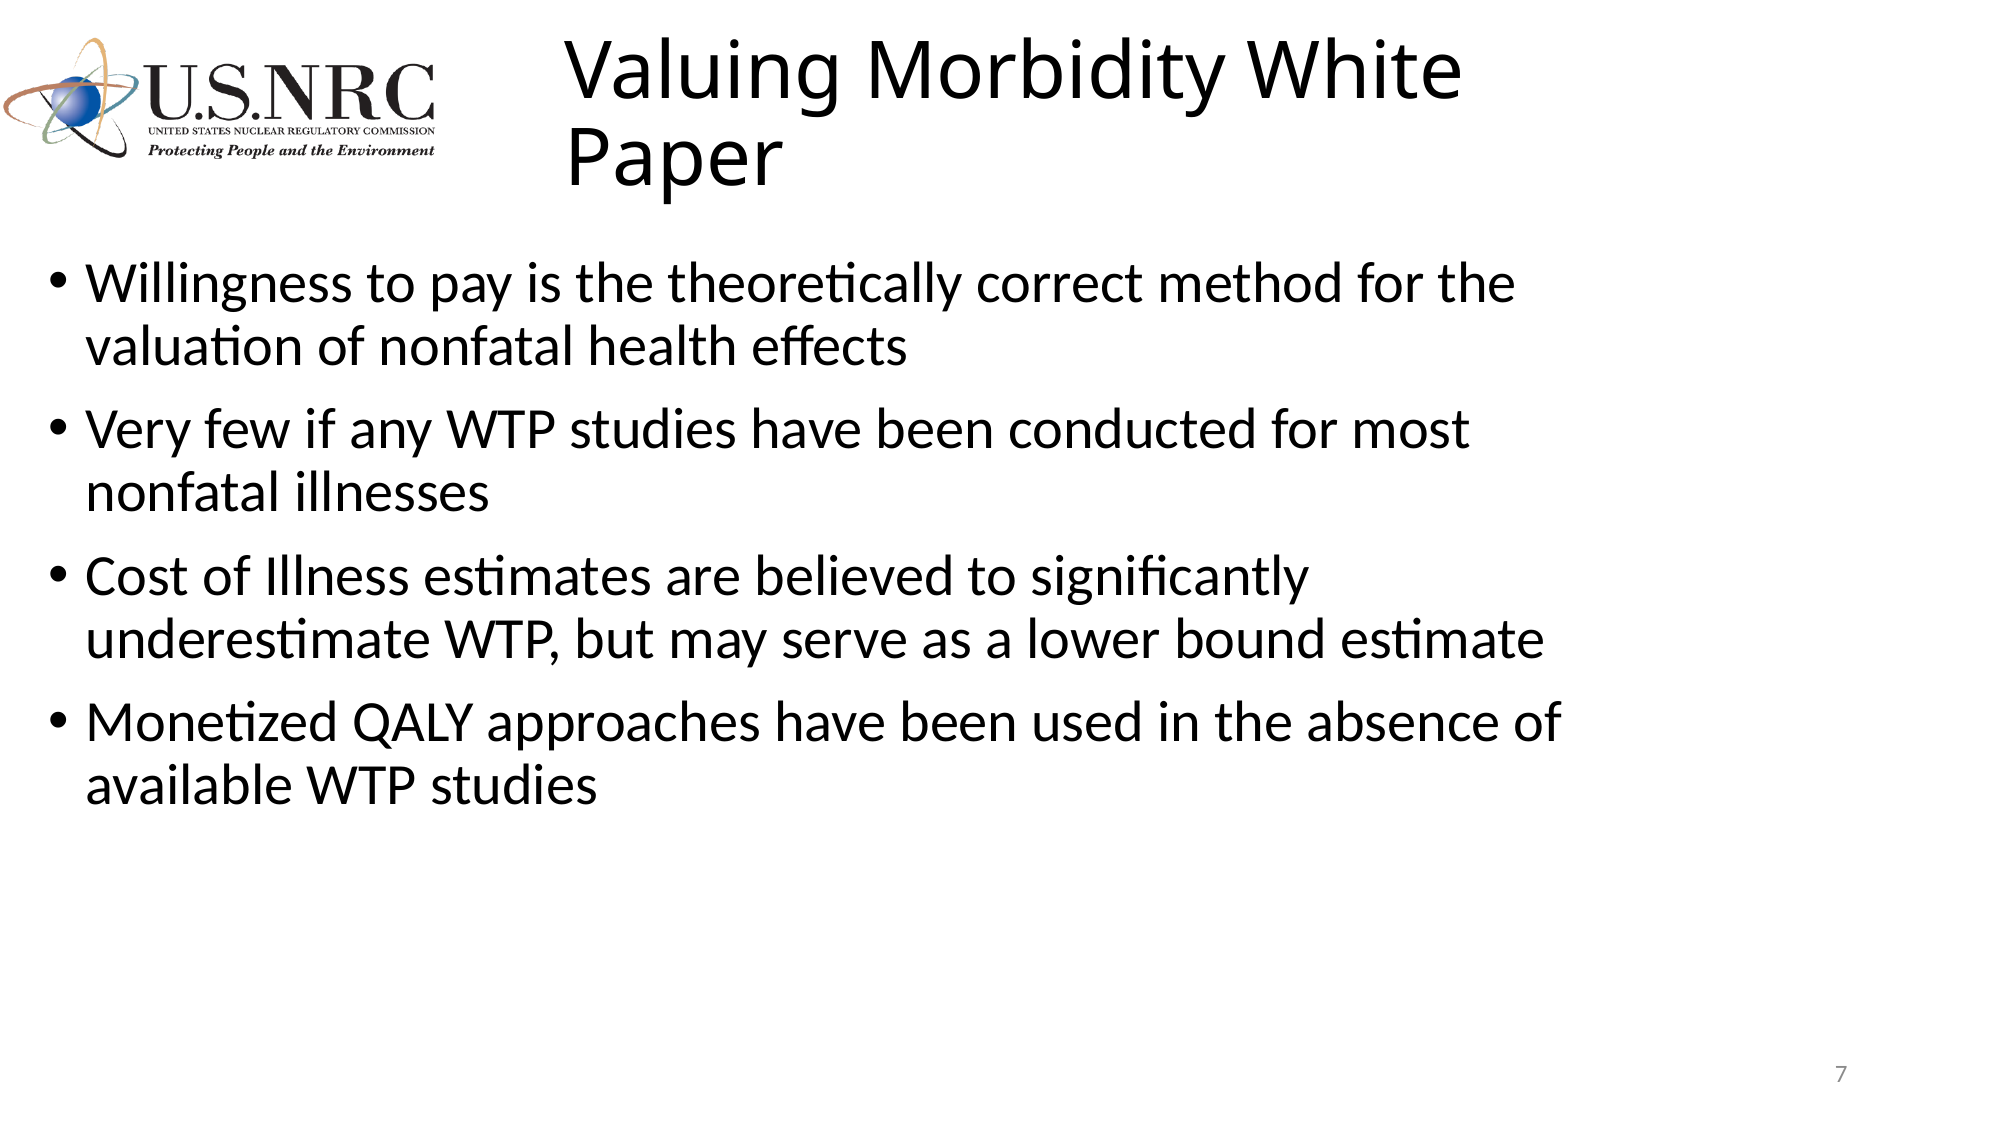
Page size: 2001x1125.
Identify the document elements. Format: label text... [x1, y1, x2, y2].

picture [0, 32, 438, 163]
title Valuing Morbidity White Paper [549, 22, 1675, 210]
list Willingness to pay is the theoretically correct method for the valuation of nonfatal health effects Very few if any WTP studies have been conducted for most nonfatal illnesses Cost of Illness estimates are believed to significantly underestimate WTP, but may serve as a lower bound estimate Monetized QALY approaches have been used in the absence of available WTP studies [33, 244, 1675, 1037]
slide_number 7 [1412, 1042, 1863, 1103]
